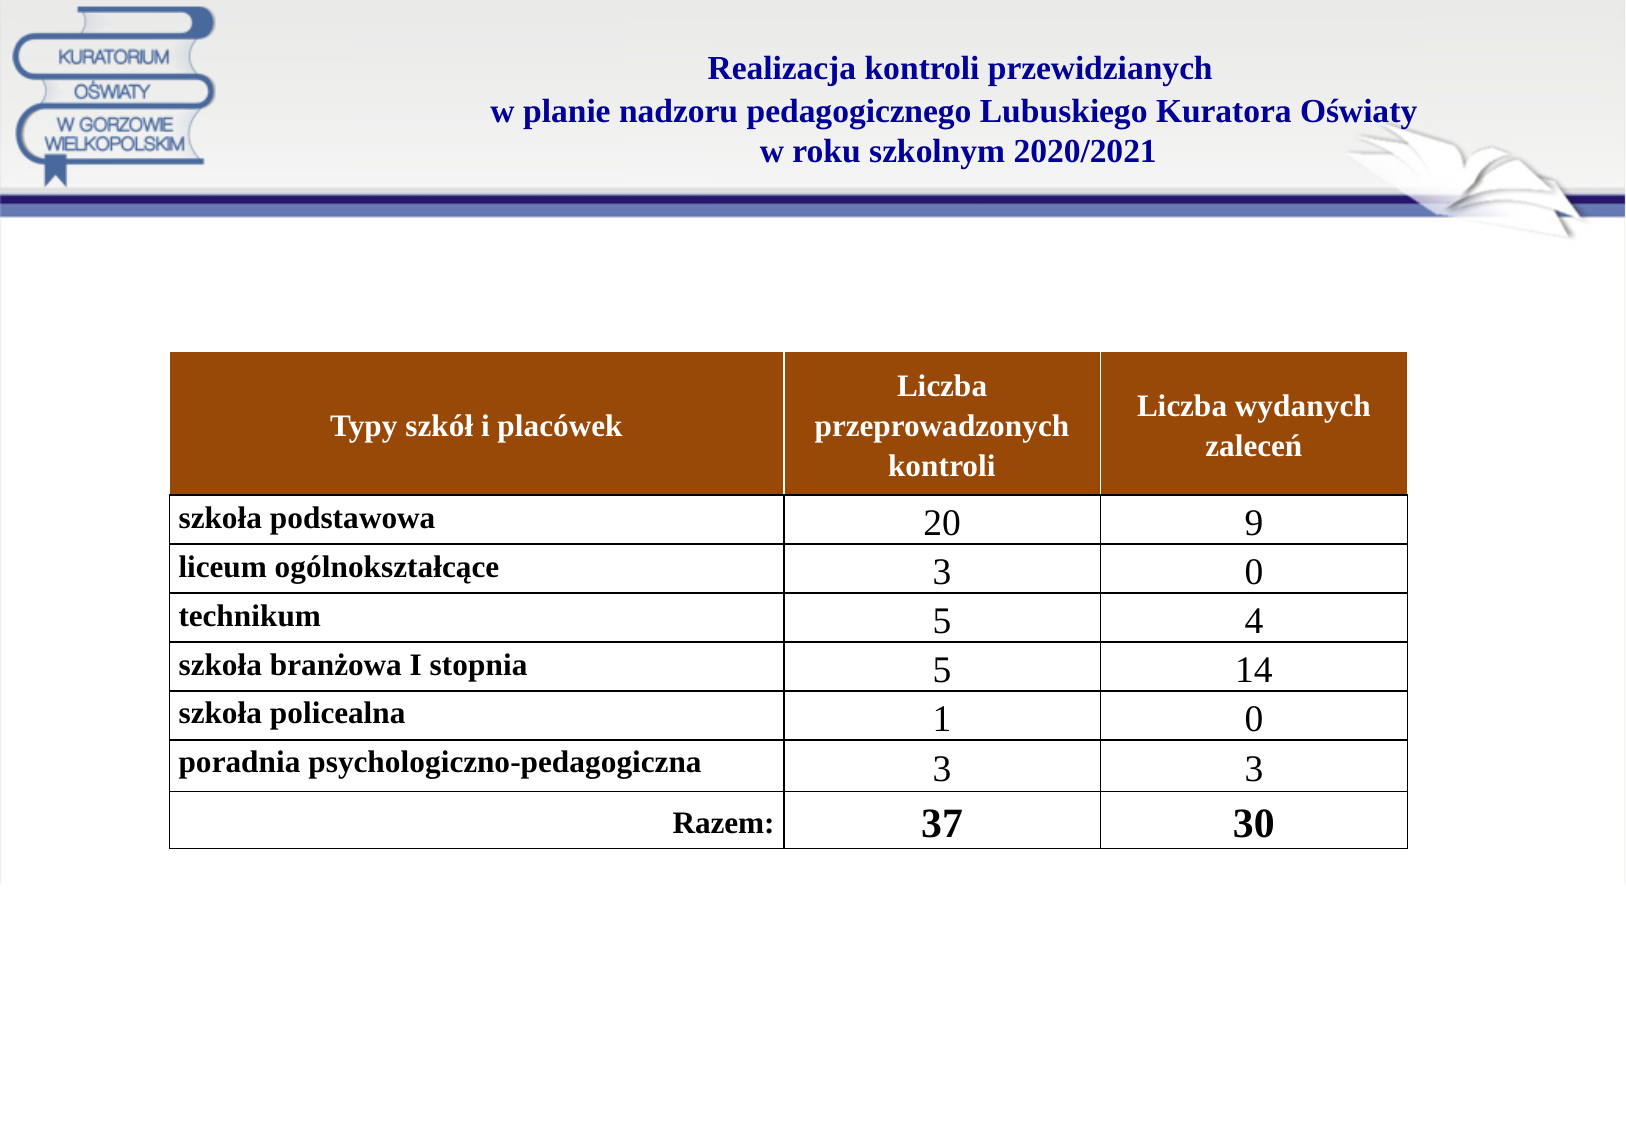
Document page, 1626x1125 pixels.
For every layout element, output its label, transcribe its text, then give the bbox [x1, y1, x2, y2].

table_cell technikum [170, 594, 783, 641]
title Realizacja kontroli przewidzianych w planie nadzoru pedagogicznego Lubuskiego Kuratora Oświaty w roku szkolnym 2020/2021 [317, 23, 1600, 176]
table_cell 14 [1101, 643, 1407, 690]
table_cell 4 [1101, 594, 1407, 641]
table_cell 3 [1101, 741, 1407, 791]
picture [0, 0, 1626, 1125]
table_cell szkoła branżowa I stopnia [170, 643, 783, 690]
table_cell 3 [785, 545, 1100, 592]
table_cell 0 [1101, 545, 1407, 592]
table_cell 0 [1101, 692, 1407, 739]
table_cell 1 [785, 692, 1100, 739]
table_cell szkoła podstawowa [170, 496, 783, 543]
table_cell liceum ogólnokształcące [170, 545, 783, 592]
table_cell 30 [1101, 792, 1407, 848]
table_cell 5 [785, 643, 1100, 690]
table_cell szkoła policealna [170, 692, 783, 739]
list [152, 284, 1432, 856]
table_cell poradnia psychologiczno-pedagogiczna [170, 741, 783, 791]
table_header Typy szkół i placówek [170, 352, 783, 494]
table_cell 37 [785, 792, 1100, 848]
table_cell 9 [1101, 496, 1407, 543]
table_header Liczba wydanych zaleceń [1101, 352, 1407, 494]
table_cell Razem: [170, 792, 783, 848]
table_cell 5 [785, 594, 1100, 641]
table_header Liczba przeprowadzonych kontroli [785, 352, 1100, 494]
table_cell 20 [785, 496, 1100, 543]
table_cell 3 [785, 741, 1100, 791]
